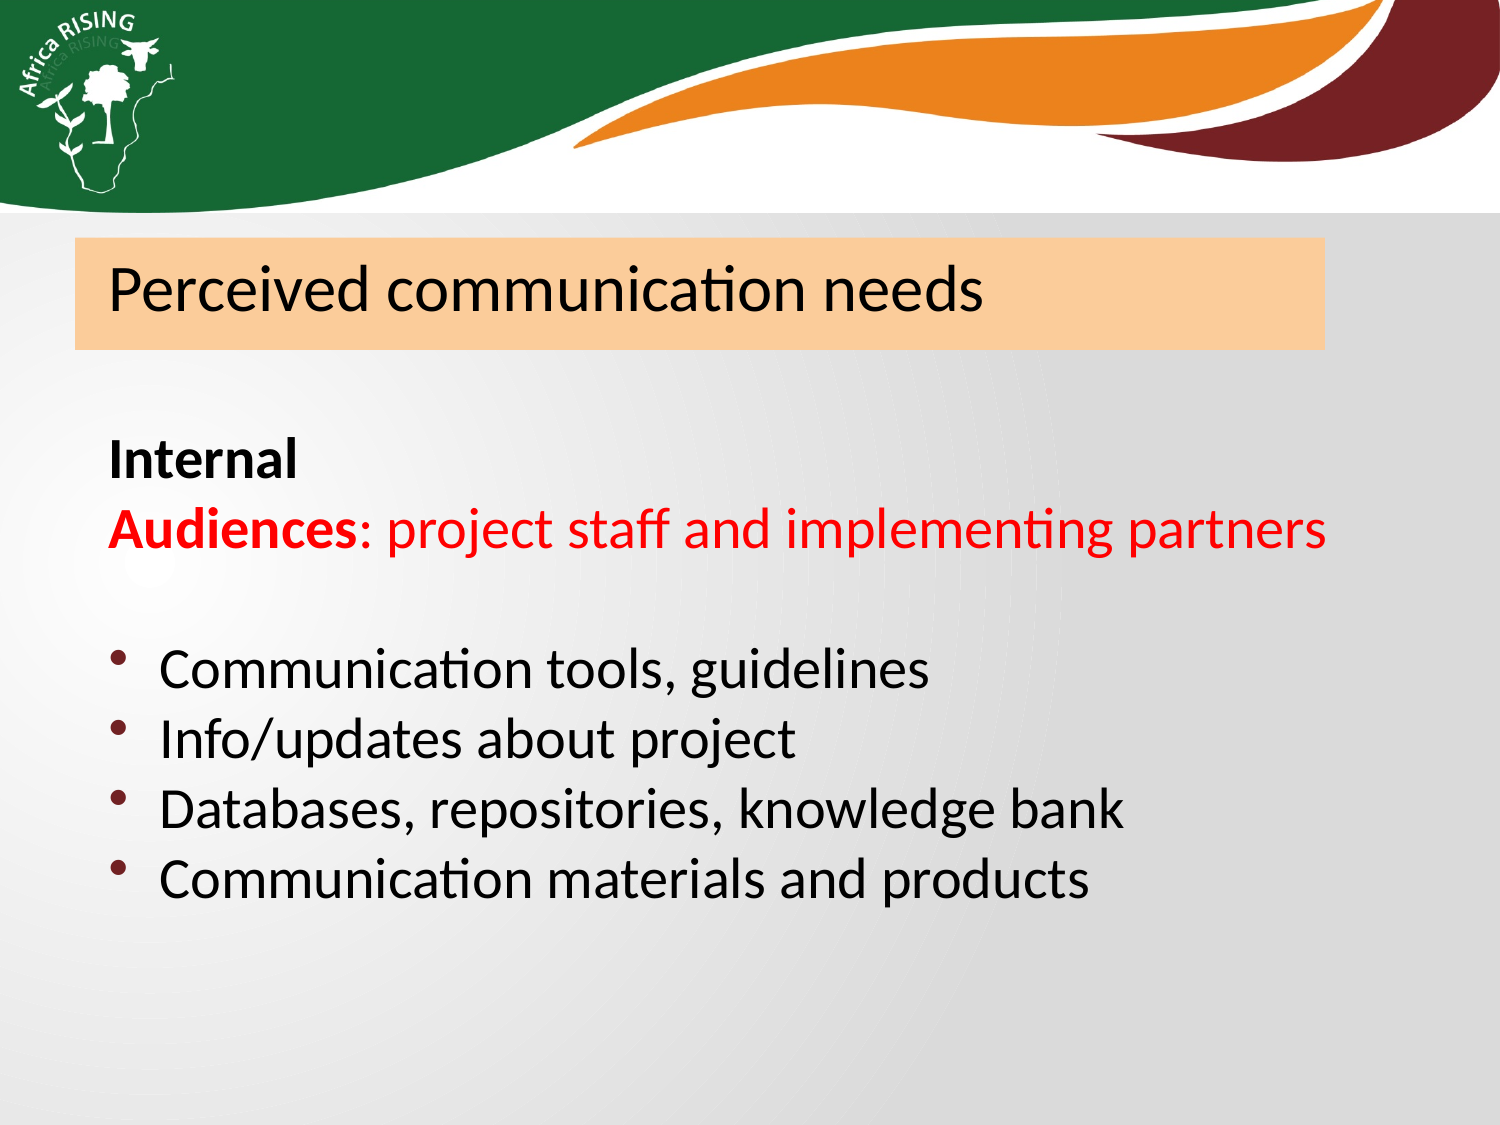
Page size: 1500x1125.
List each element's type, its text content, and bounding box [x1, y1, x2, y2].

picture [0, 0, 1500, 213]
list Internal Audiences: project staff and implementing partners Communication tools, guidelines Info/updates about project Databases, repositories, knowledge bank Communication materials and products [75, 412, 1350, 1075]
list Perceived communication needs [75, 237, 1325, 350]
